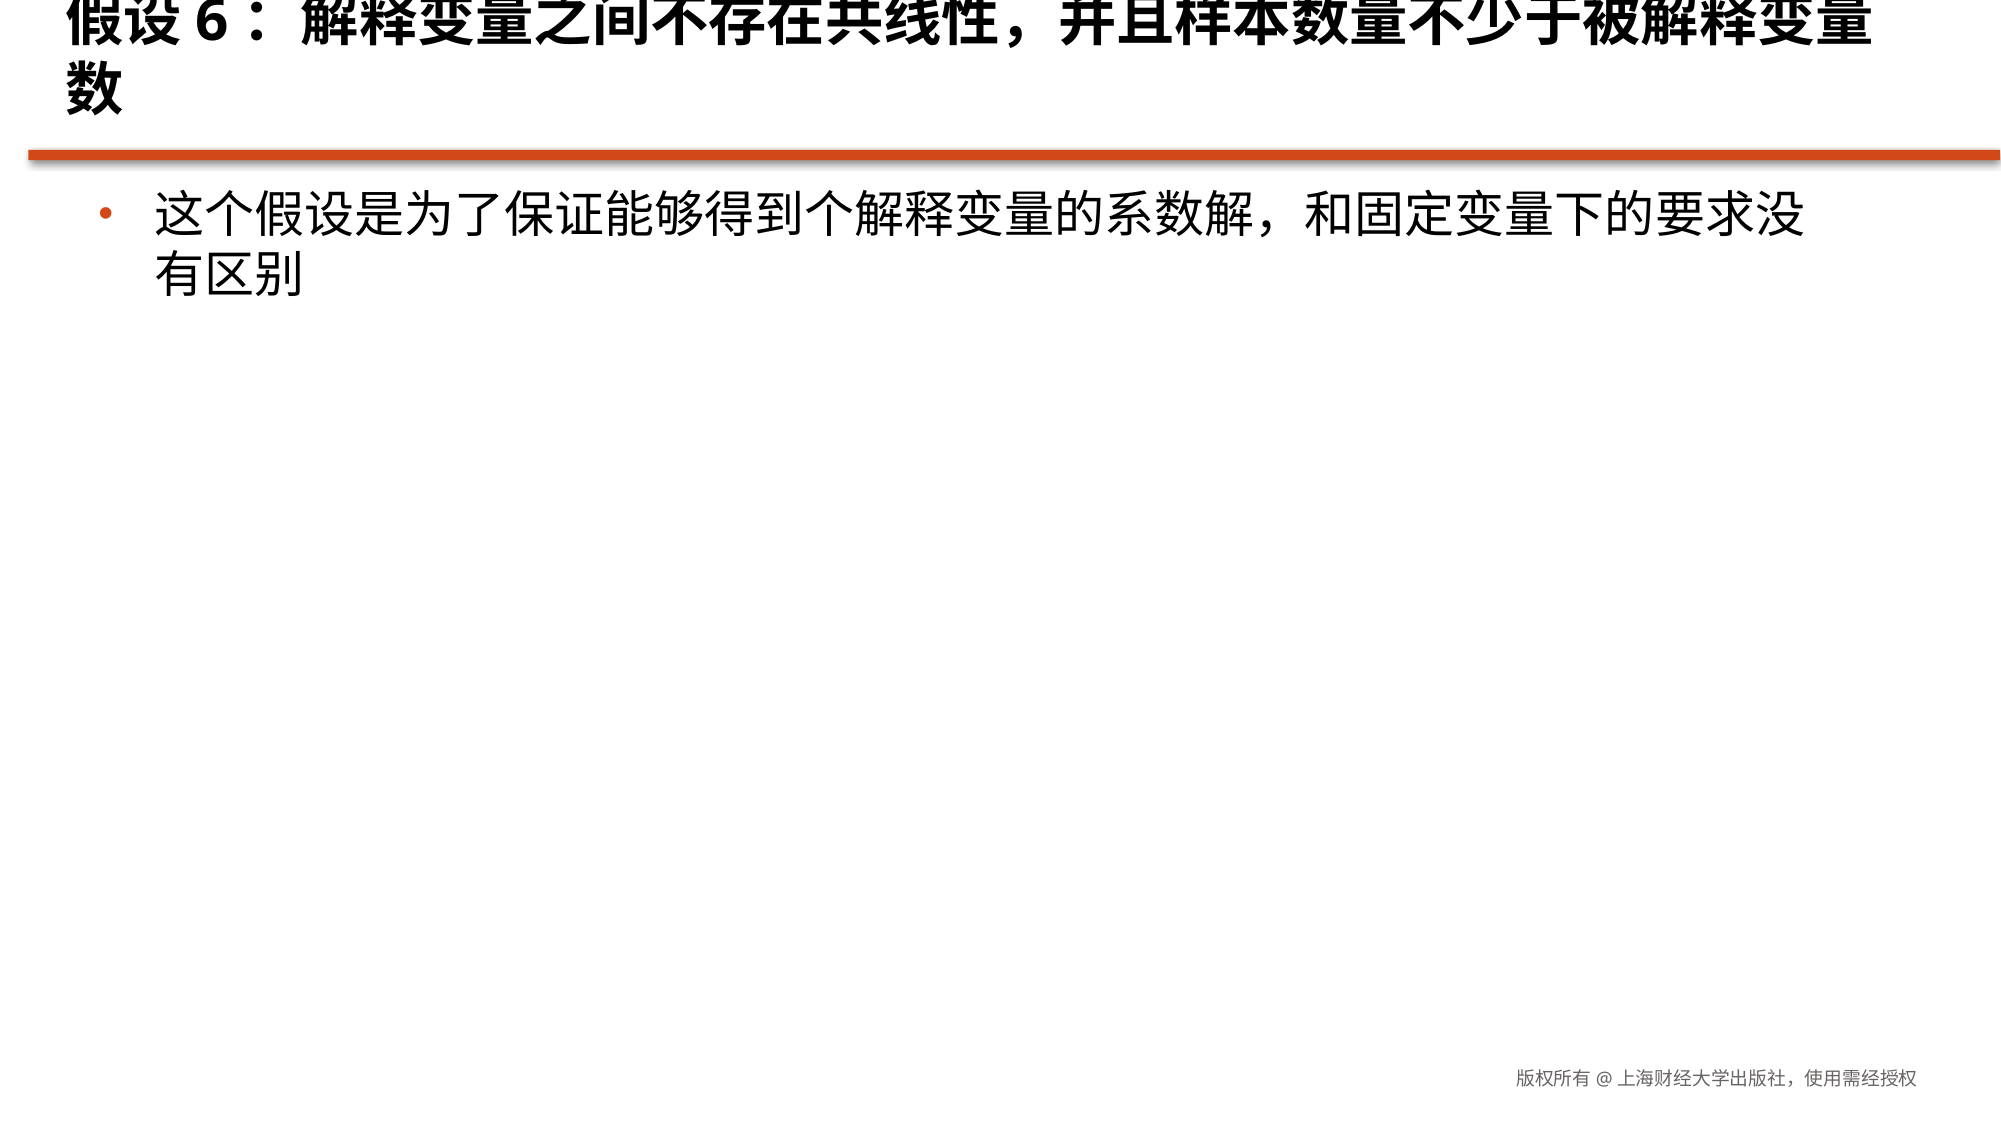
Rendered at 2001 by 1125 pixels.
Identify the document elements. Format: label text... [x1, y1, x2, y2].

title 假设6：解释变量之间不存在共线性，并且样本数量不少于被解释变量数 [50, 52, 1943, 138]
footer 版权所有@上海财经大学出版社，使用需经授权 [1483, 1046, 1950, 1109]
